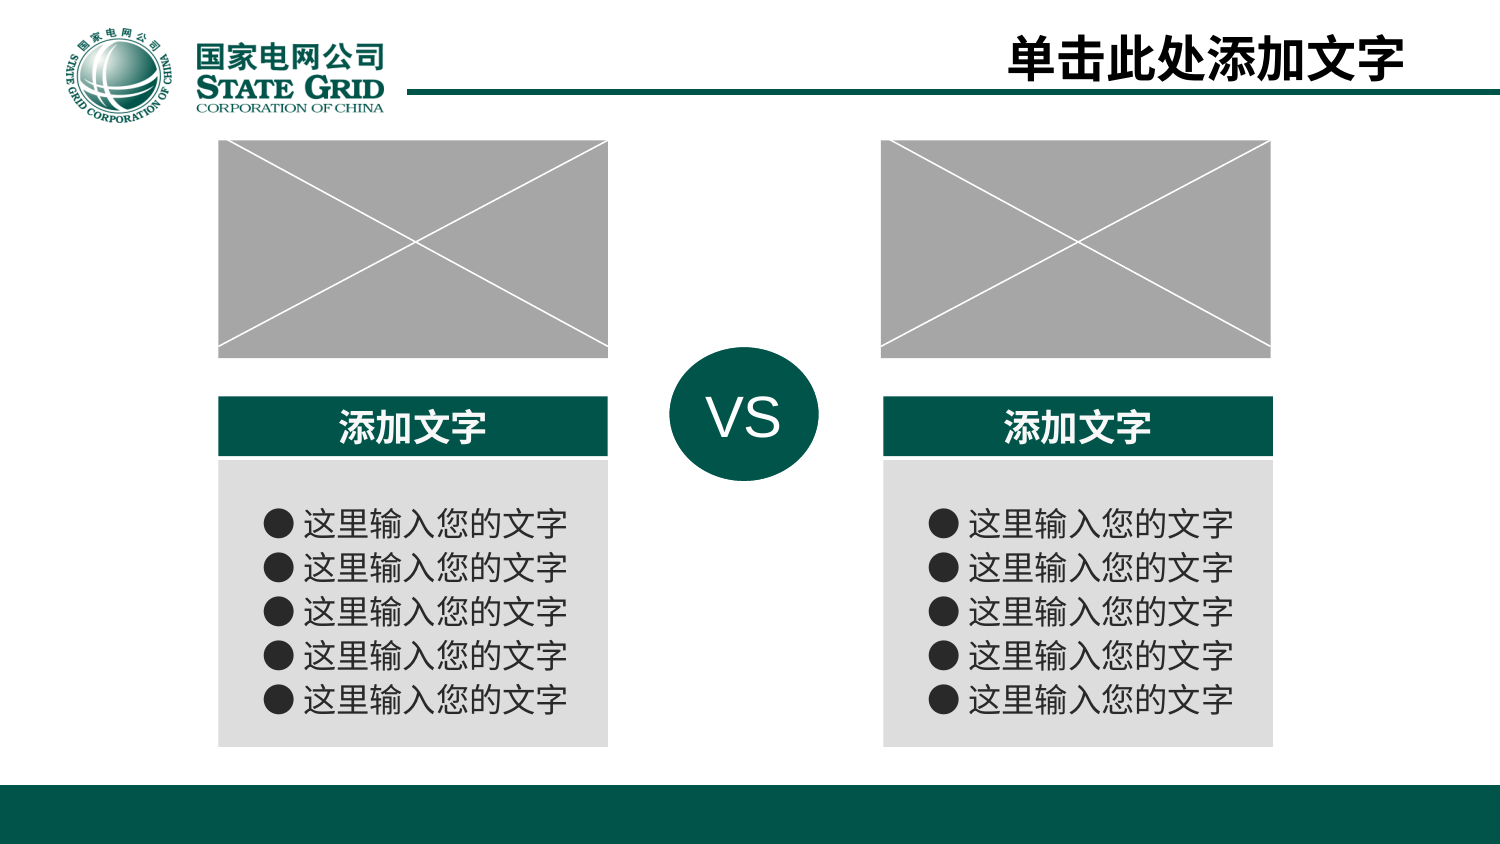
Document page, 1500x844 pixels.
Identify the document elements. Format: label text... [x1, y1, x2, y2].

text_box [218, 460, 608, 747]
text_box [218, 134, 609, 359]
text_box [880, 134, 1271, 359]
text_box ●这里输入您的文字 ●这里输入您的文字 ●这里输入您的文字 ●这里输入您的文字 ●这里输入您的文字 [247, 492, 586, 727]
text_box [883, 460, 1273, 747]
picture [66, 28, 384, 123]
text_box 添加文字 [883, 396, 1273, 457]
text_box ●这里输入您的文字 ●这里输入您的文字 ●这里输入您的文字 ●这里输入您的文字 ●这里输入您的文字 [912, 492, 1251, 727]
text_box 添加文字 [218, 396, 608, 457]
text_box VS [665, 342, 823, 486]
